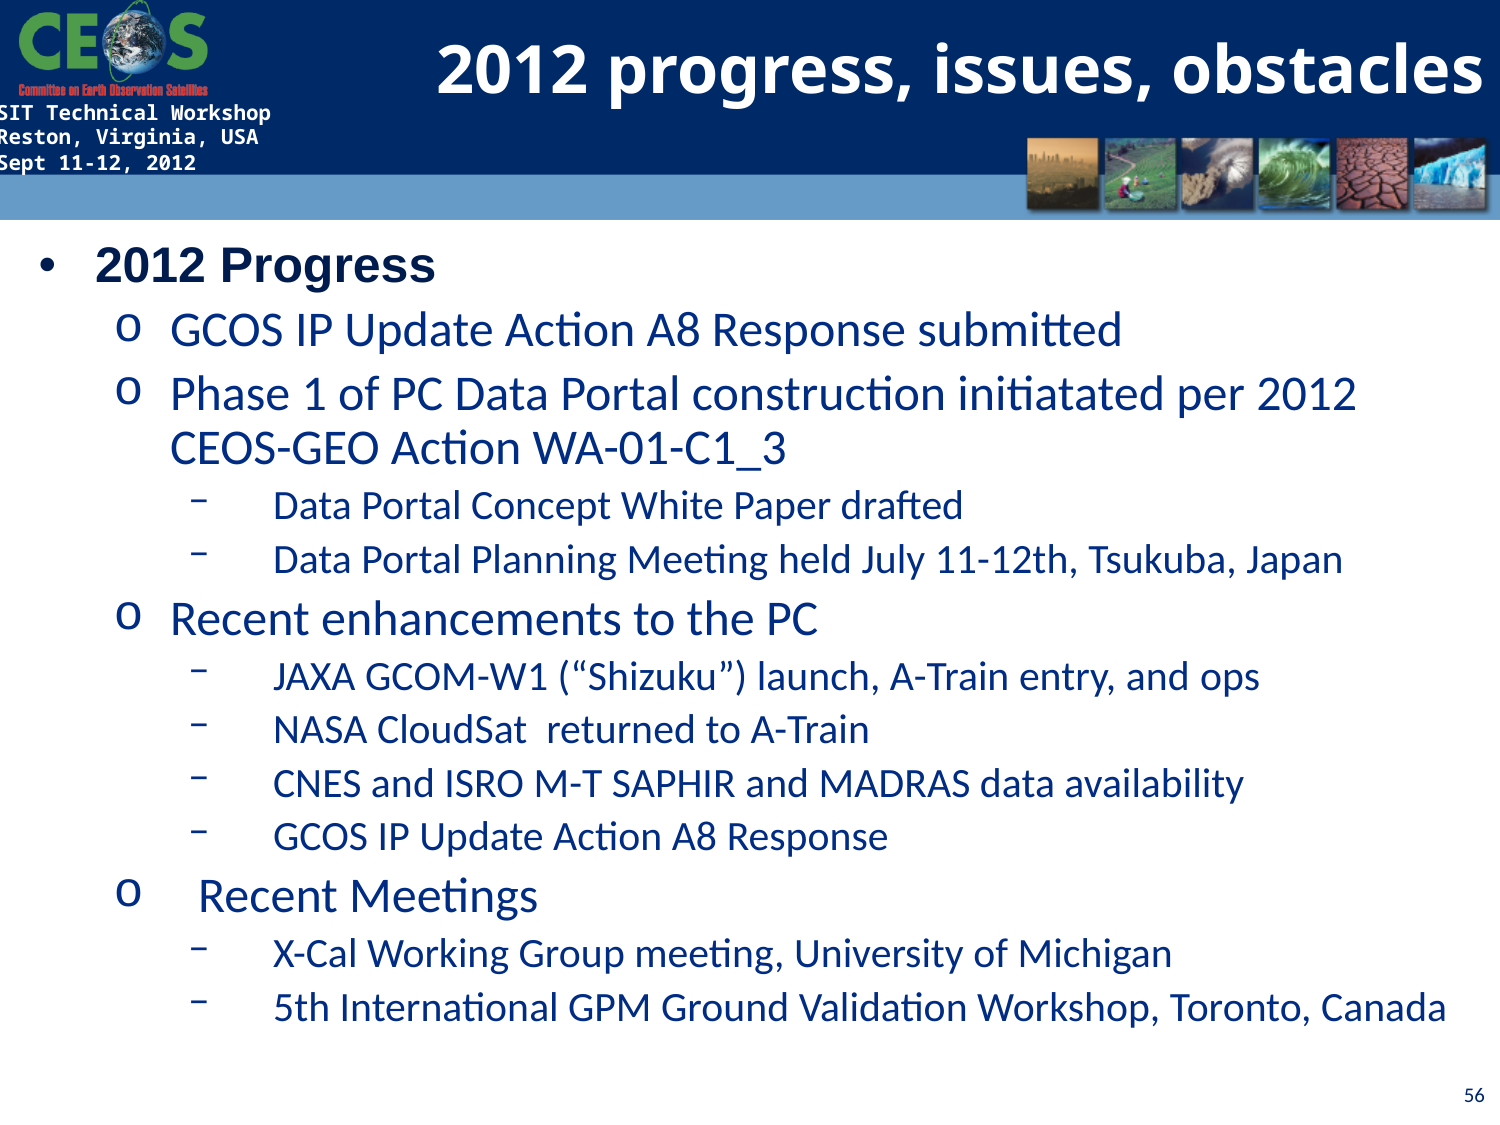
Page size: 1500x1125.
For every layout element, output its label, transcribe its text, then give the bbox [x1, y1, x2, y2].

text_box 2012 Progress GCOS IP Update Action A8 Response submitted Phase 1 of PC Data Portal construction initiatated per 2012 CEOS-GEO Action WA-01-C1_3 Data Portal Concept White Paper drafted Data Portal Planning Meeting held July 11-12th, Tsukuba, Japan Recent enhancements to the PC JAXA GCOM-W1 (“Shizuku”) launch, A-Train entry, and ops NASA CloudSat returned to A-Train CNES and ISRO M-T SAPHIR and MADRAS data availability GCOS IP Update Action A8 Response Recent Meetings X-Cal Working Group meeting, University of Michigan 5th International GPM Ground Validation Workshop, Toronto, Canada [24, 232, 1473, 1074]
slide_number 56 [1187, 1073, 1500, 1125]
picture [0, 0, 1500, 220]
title 2012 progress, issues, obstacles [226, 16, 1500, 117]
